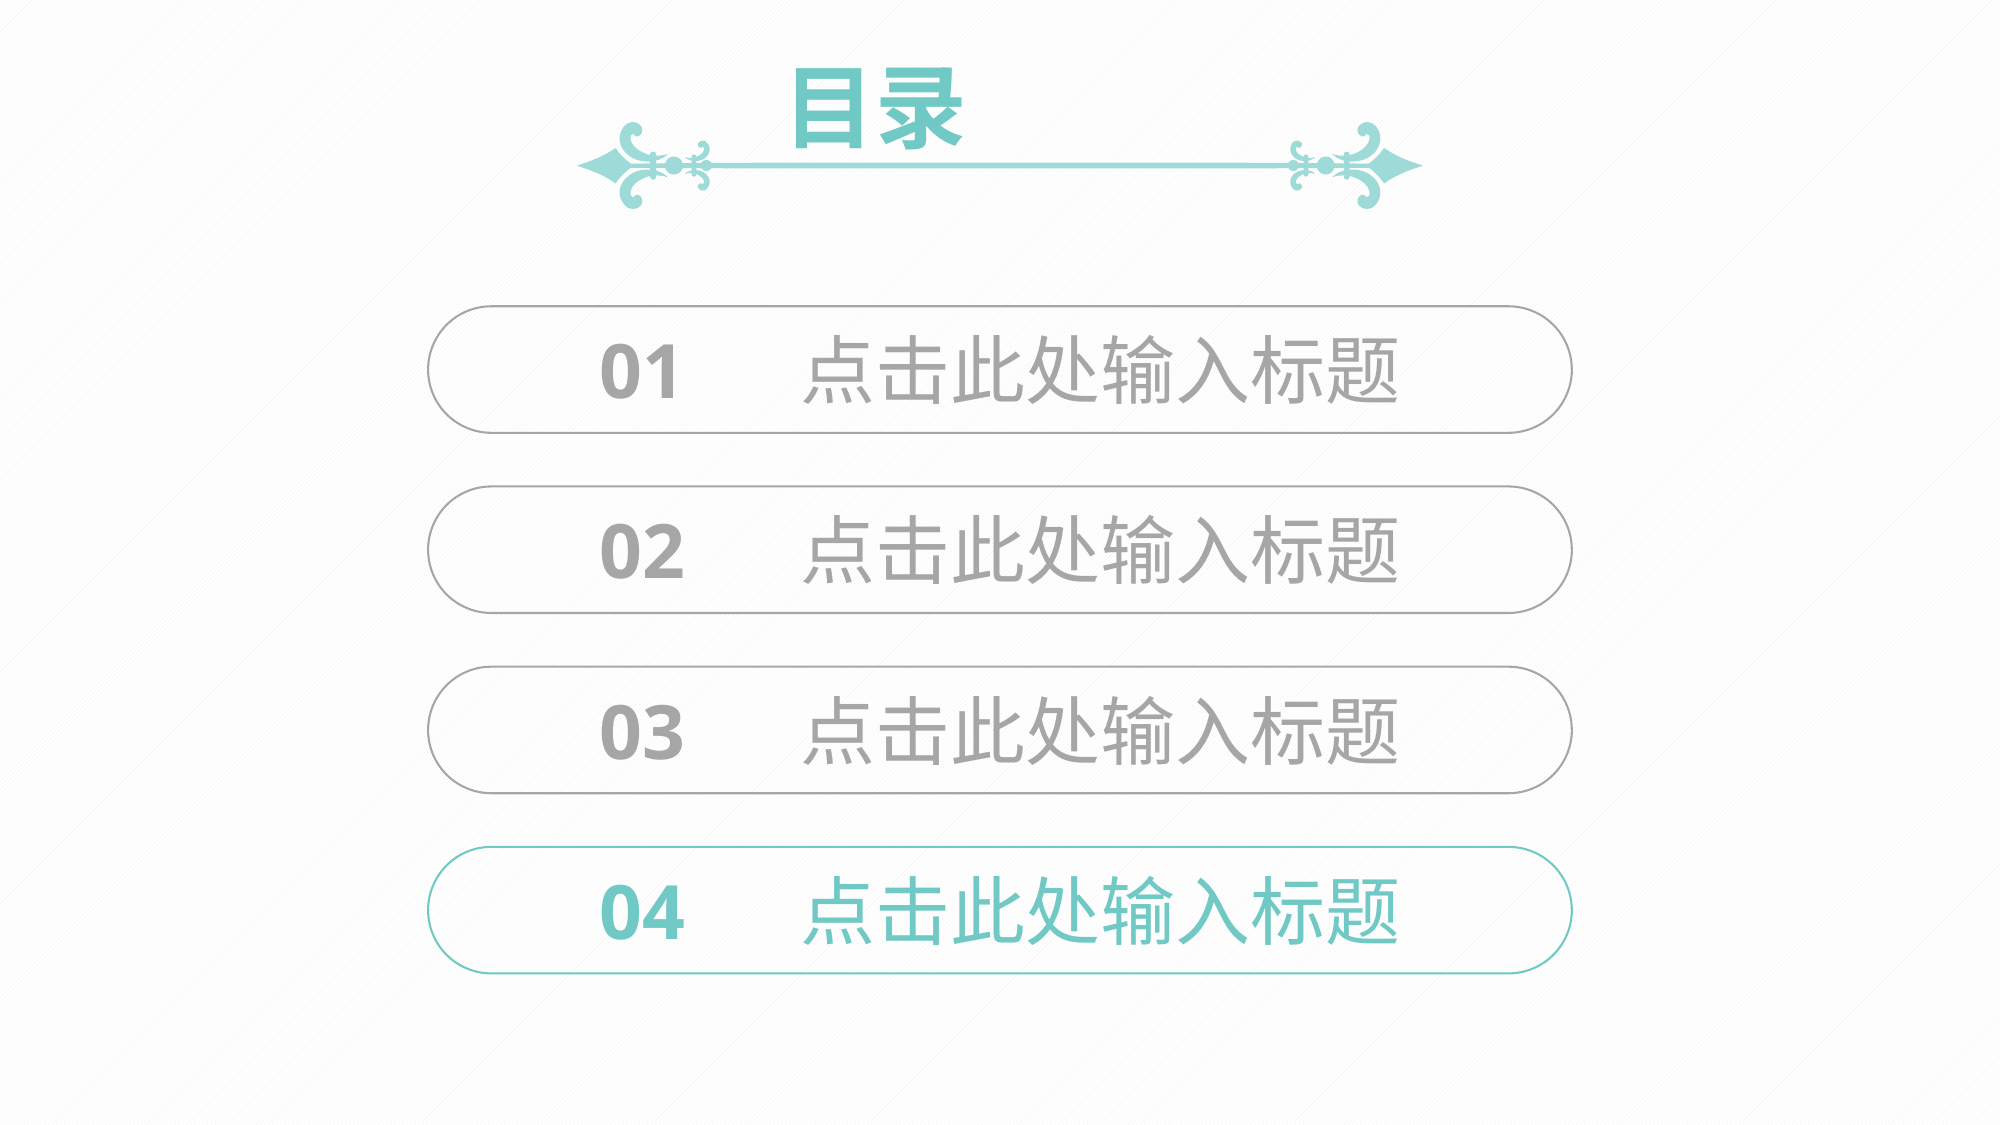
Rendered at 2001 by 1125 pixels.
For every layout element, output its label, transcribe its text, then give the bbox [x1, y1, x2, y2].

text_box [428, 666, 1572, 794]
text_box 目录 [769, 42, 1231, 119]
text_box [428, 306, 1572, 433]
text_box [428, 486, 1572, 613]
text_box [428, 846, 1572, 974]
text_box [576, 119, 1423, 212]
